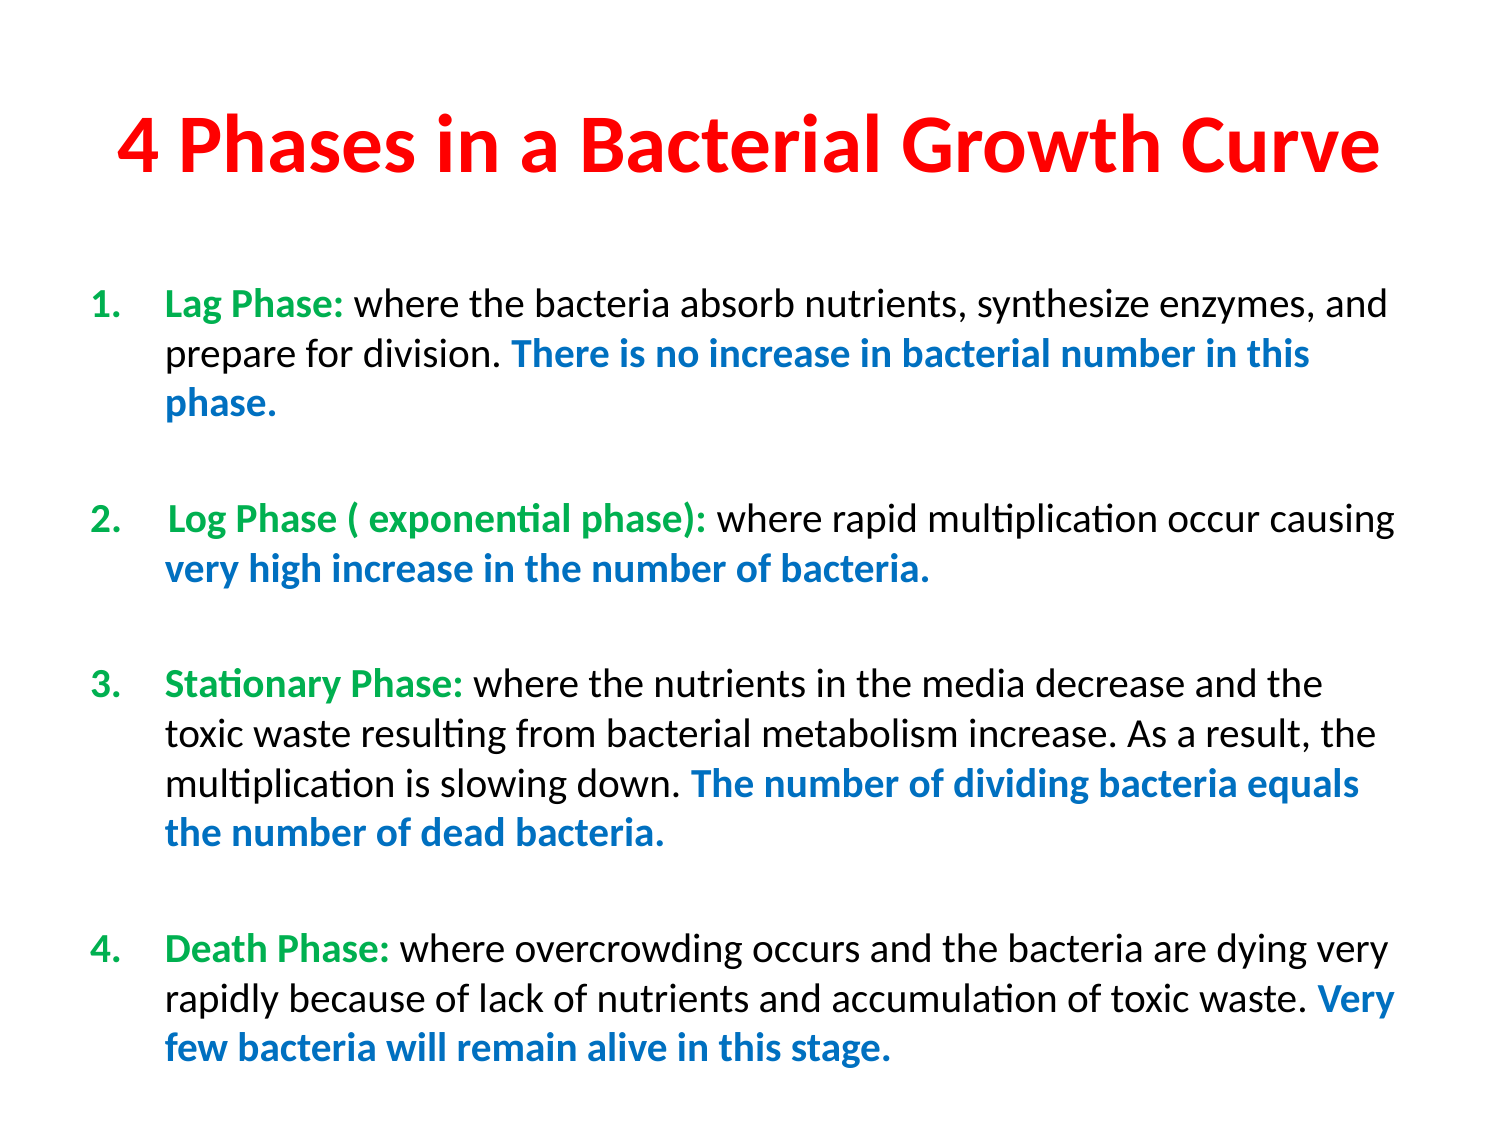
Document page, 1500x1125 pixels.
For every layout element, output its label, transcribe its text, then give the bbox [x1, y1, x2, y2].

list Lag Phase: where the bacteria absorb nutrients, synthesize enzymes, and prepare for division. There is no increase in bacterial number in this phase. 2. Log Phase ( exponential phase): where rapid multiplication occur causing very high increase in the number of bacteria. Stationary Phase: where the nutrients in the media decrease and the toxic waste resulting from bacterial metabolism increase. As a result, the multiplication is slowing down. The number of dividing bacteria equals the number of dead bacteria. Death Phase: where overcrowding occurs and the bacteria are dying very rapidly because of lack of nutrients and accumulation of toxic waste. Very few bacteria will remain alive in this stage. [75, 210, 1425, 1090]
title 4 Phases in a Bacterial Growth Curve [75, 45, 1425, 210]
